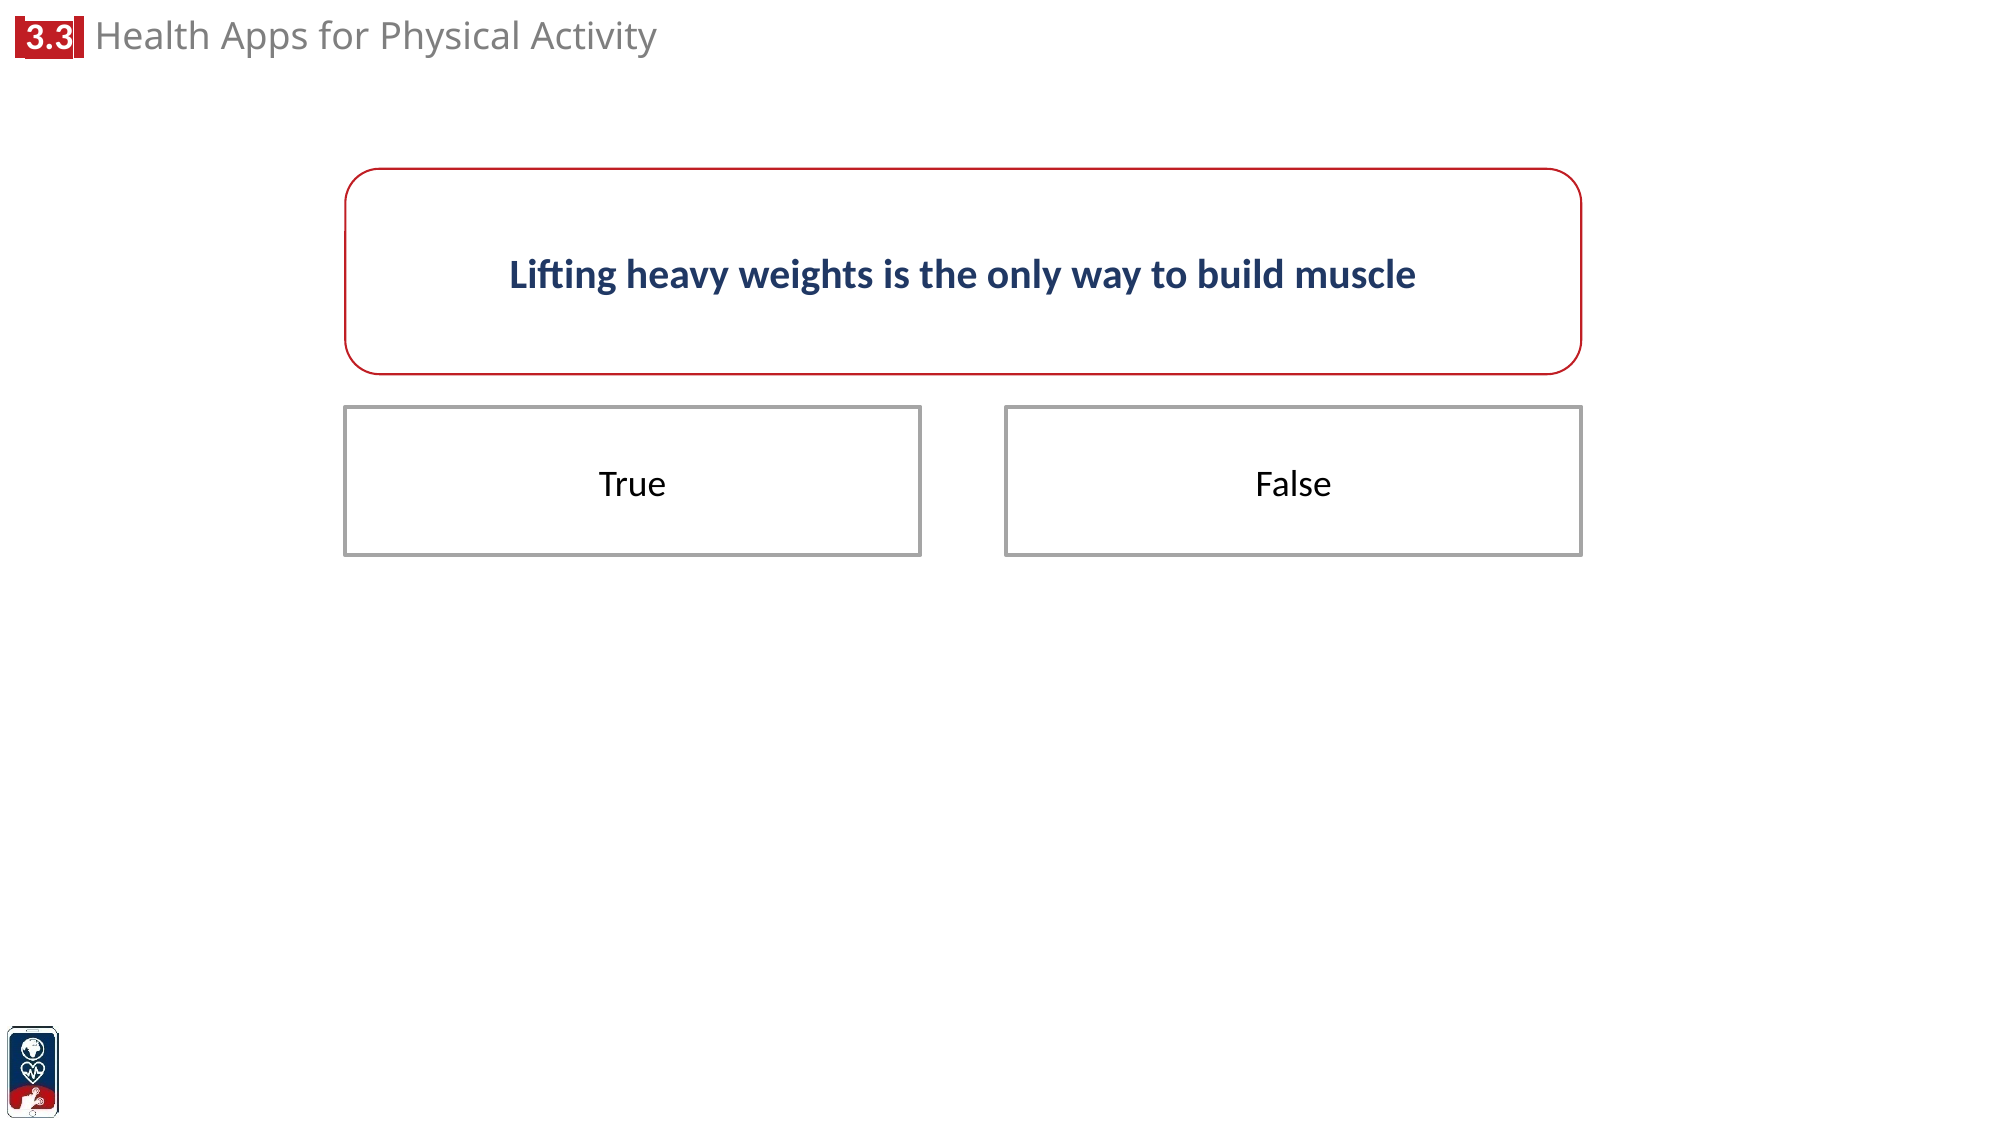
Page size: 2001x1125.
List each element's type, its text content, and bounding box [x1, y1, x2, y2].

text_box Lifting heavy weights is the only way to build muscle [345, 168, 1582, 375]
picture [7, 1026, 59, 1118]
text_box False [1004, 405, 1583, 557]
text_box True [343, 405, 922, 557]
